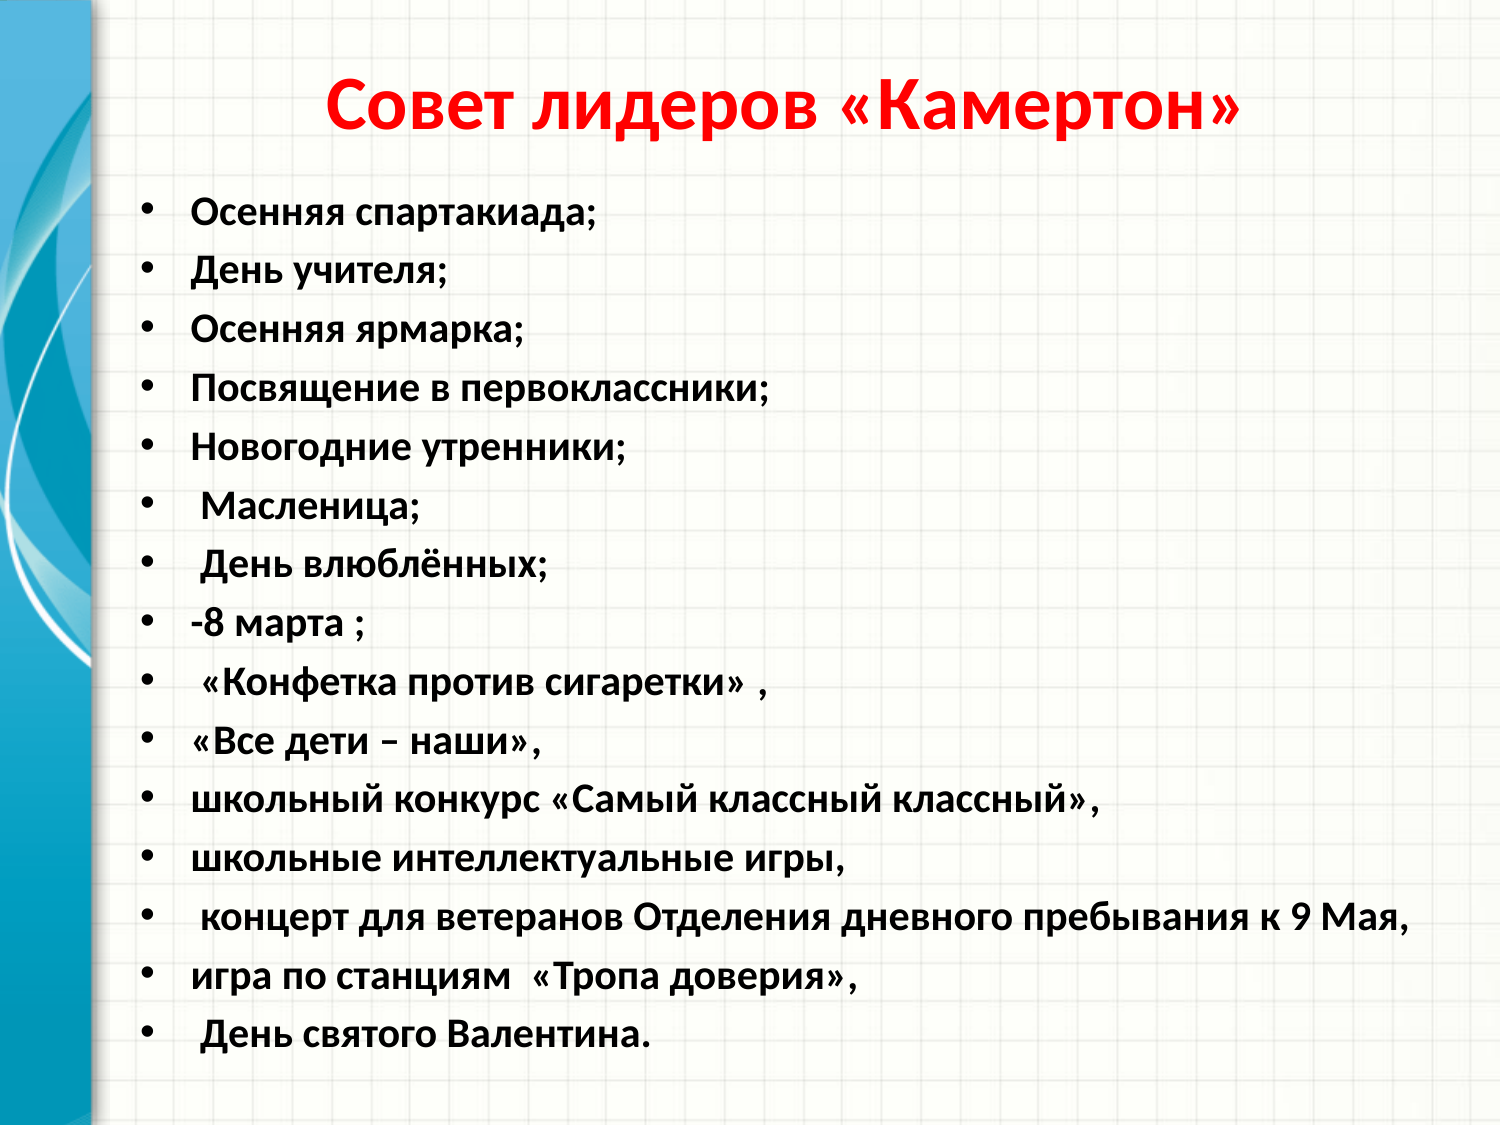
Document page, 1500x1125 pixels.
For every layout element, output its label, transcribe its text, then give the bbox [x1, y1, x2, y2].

title Совет лидеров «Камертон» [125, 44, 1450, 153]
list Осенняя спартакиада; День учителя; Осенняя ярмарка; Посвящение в первоклассники; Новогодние утренники; Масленица; День влюблённых; -8 марта ; «Конфетка против сигаретки» , «Все дети – наши», школьный конкурс «Самый классный классный», школьные интеллектуальные игры, концерт для ветеранов Отделения дневного пребывания к 9 Мая, игра по станциям «Тропа доверия», День святого Валентина. [125, 175, 1450, 1125]
picture [0, 0, 1500, 1125]
